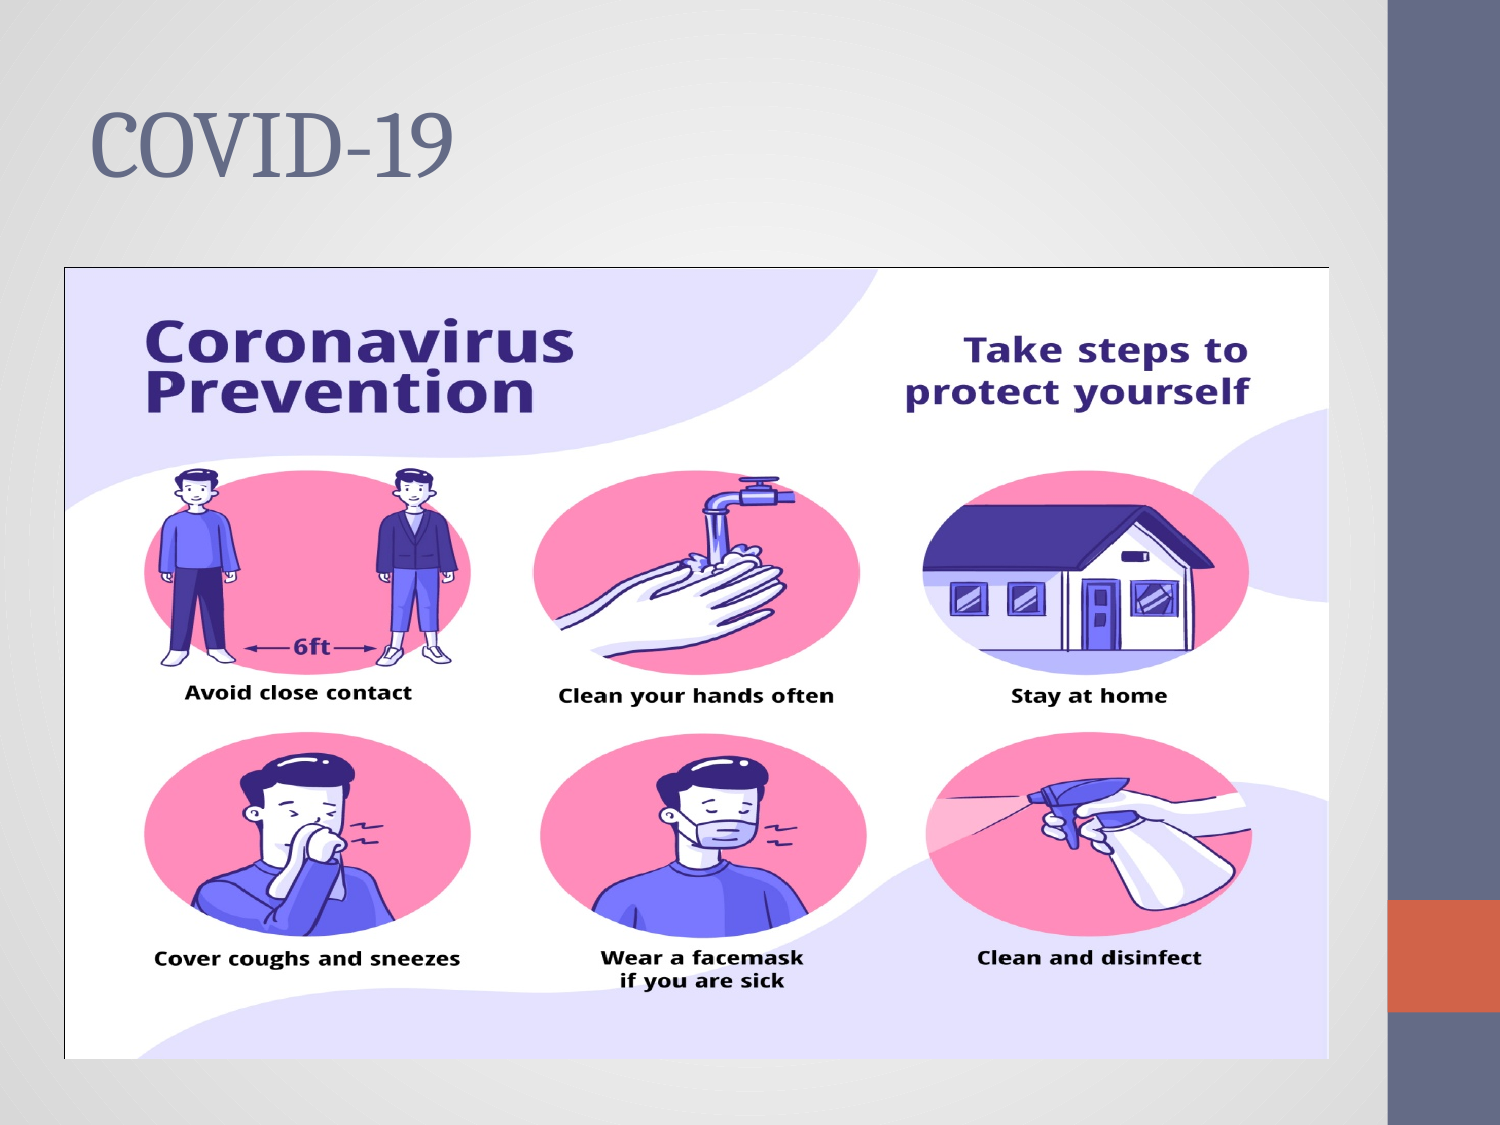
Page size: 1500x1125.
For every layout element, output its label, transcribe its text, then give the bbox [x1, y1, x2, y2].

title COVID-19 [75, 45, 1325, 233]
picture [64, 266, 1329, 1059]
